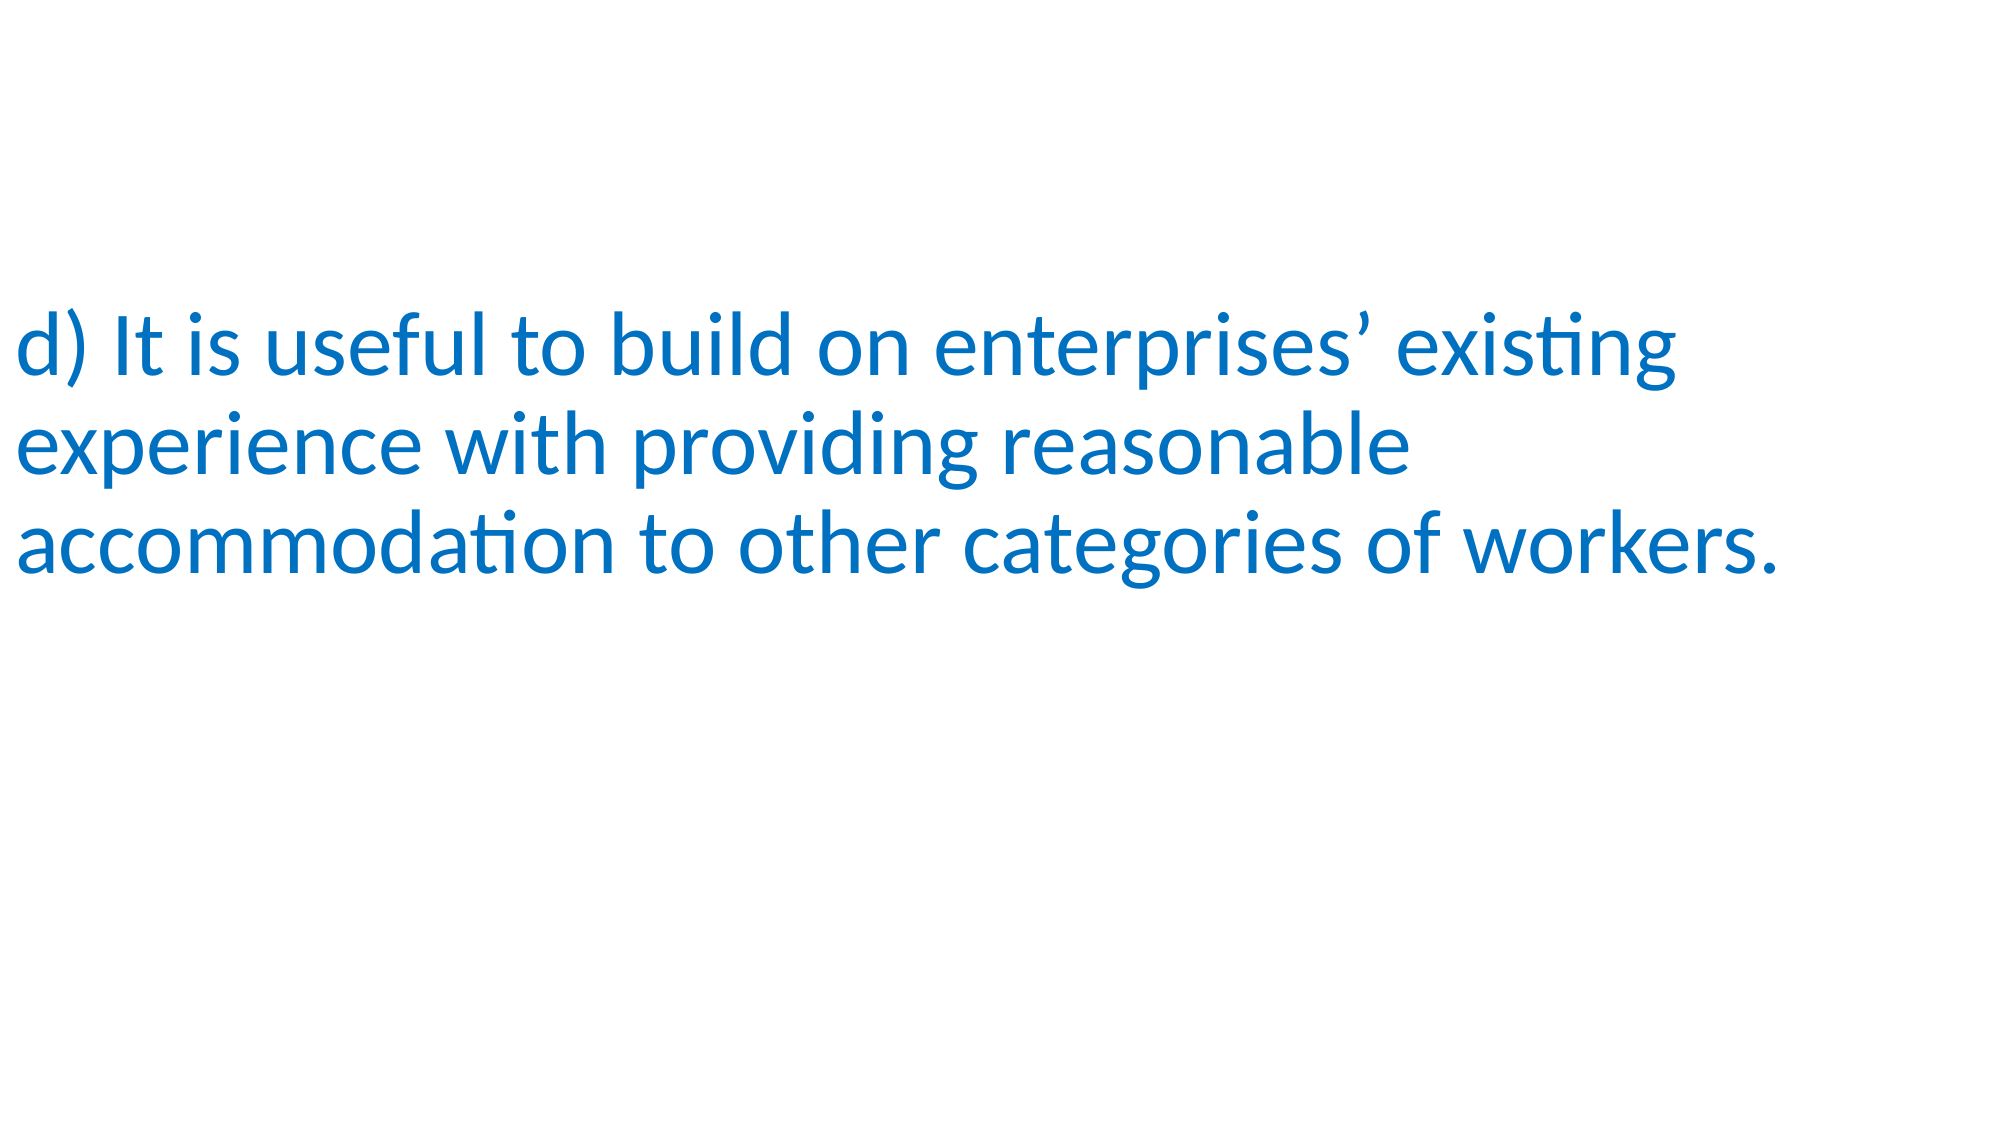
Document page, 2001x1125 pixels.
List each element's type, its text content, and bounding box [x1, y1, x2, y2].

list d) It is useful to build on enterprises’ existing experience with providing reasonable accommodation to other categories of workers. [0, 38, 1971, 1084]
